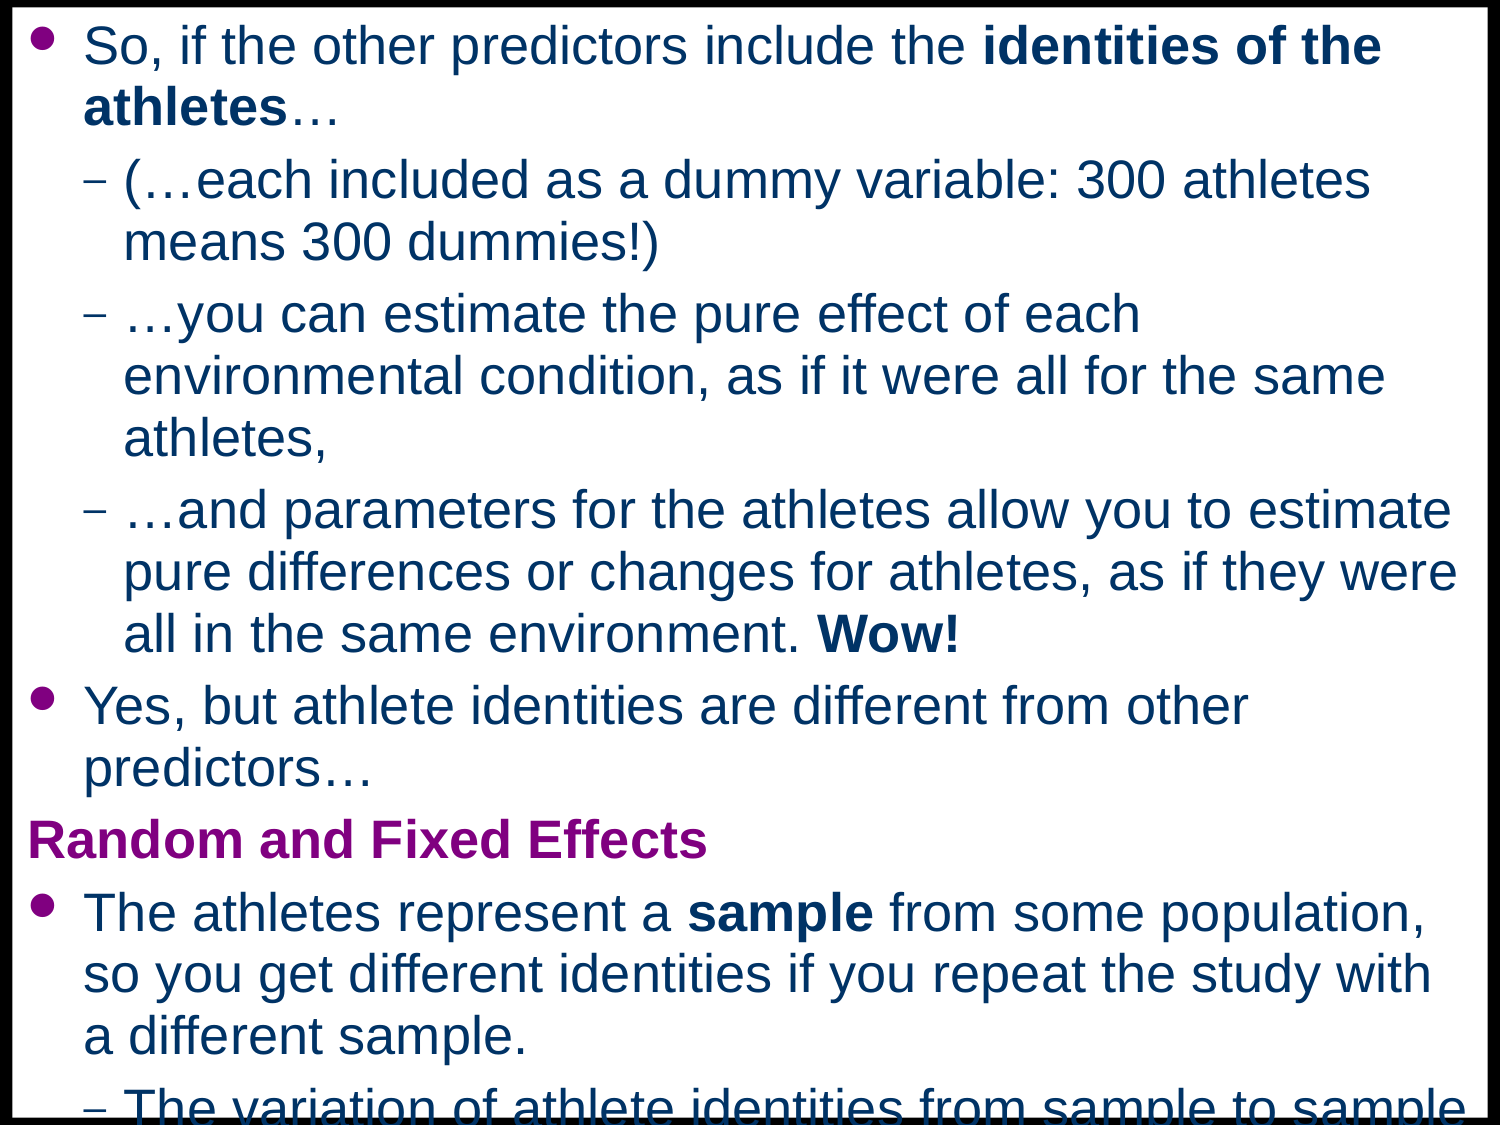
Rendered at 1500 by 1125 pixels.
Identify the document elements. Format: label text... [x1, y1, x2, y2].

list So, if the other predictors include the identities of the athletes… (…each included as a dummy variable: 300 athletes means 300 dummies!) …you can estimate the pure effect of each environmental condition, as if it were all for the same athletes, …and parameters for the athletes allow you to estimate pure differences or changes for athletes, as if they were all in the same environment. Wow! Yes, but athlete identities are different from other predictors… Random and Fixed Effects The athletes represent a sample from some population, so you get different identities if you repeat the study with a different sample. The variation of athlete identities from sample to sample is random. Hence athlete identity is a random effect. But the identities of snow condition don't change from one sample to another. The identities are fixed, at whatever levels you choose. Hence snow condition is a fixed effect. A mix of fixed and random effects is thus a mixed model. Other names for mixed models: hierarchical or multilevel. [12, 7, 1488, 1118]
